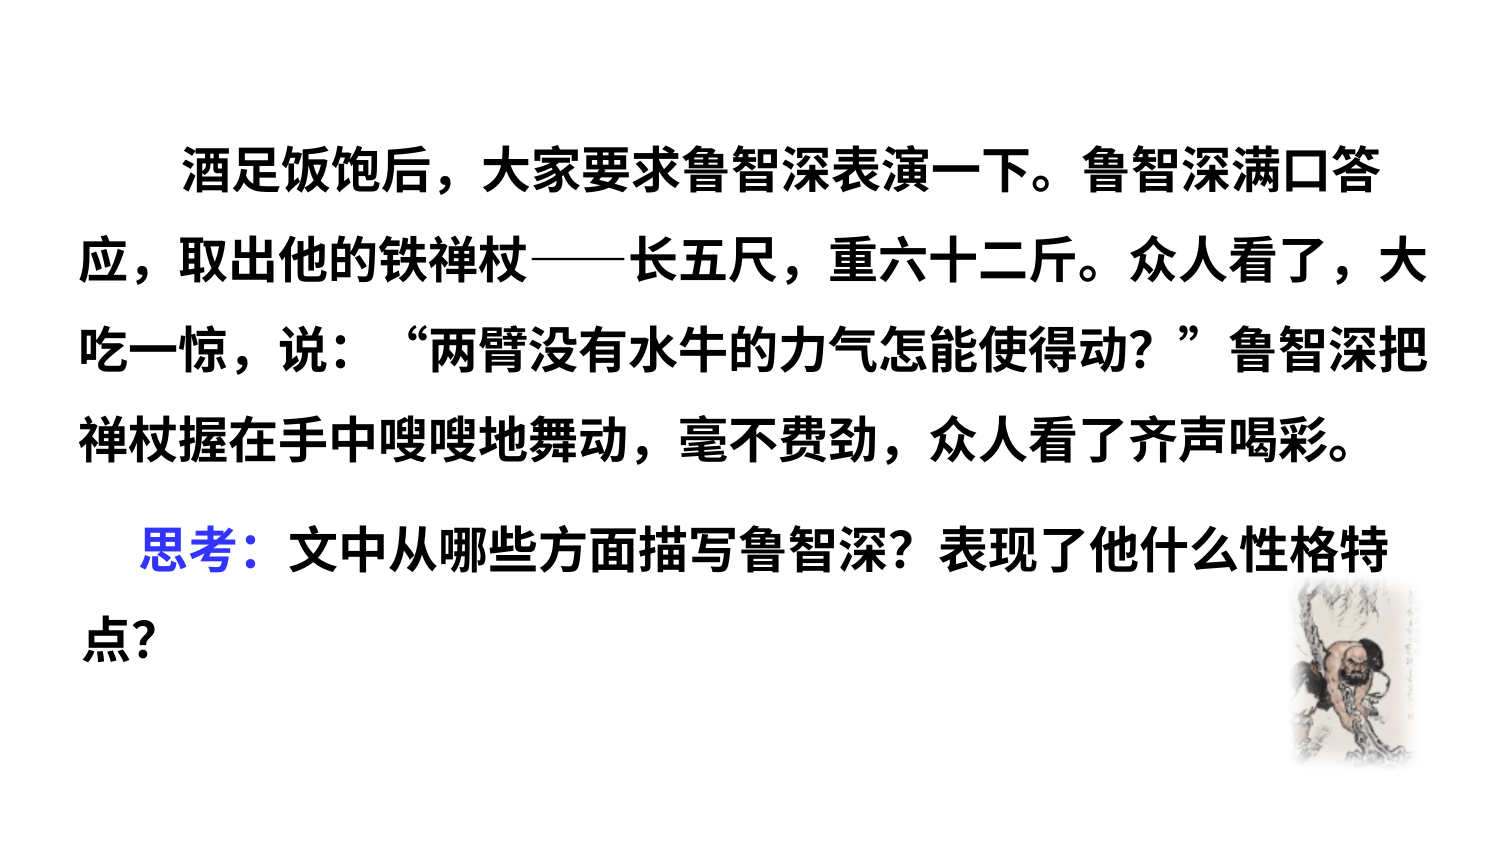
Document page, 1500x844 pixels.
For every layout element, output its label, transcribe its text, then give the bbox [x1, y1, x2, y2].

picture [1285, 572, 1424, 774]
text_box 酒足饭饱后，大家要求鲁智深表演一下。鲁智深满口答应，取出他的铁禅杖——长五尺，重六十二斤。众人看了，大吃一惊，说：“两臂没有水牛的力气怎能使得动？”鲁智深把禅杖握在手中嗖嗖地舞动，毫不费劲，众人看了齐声喝彩。 [63, 100, 1454, 476]
text_box 思考：文中从哪些方面描写鲁智深？表现了他什么性格特点？ [67, 481, 1443, 676]
